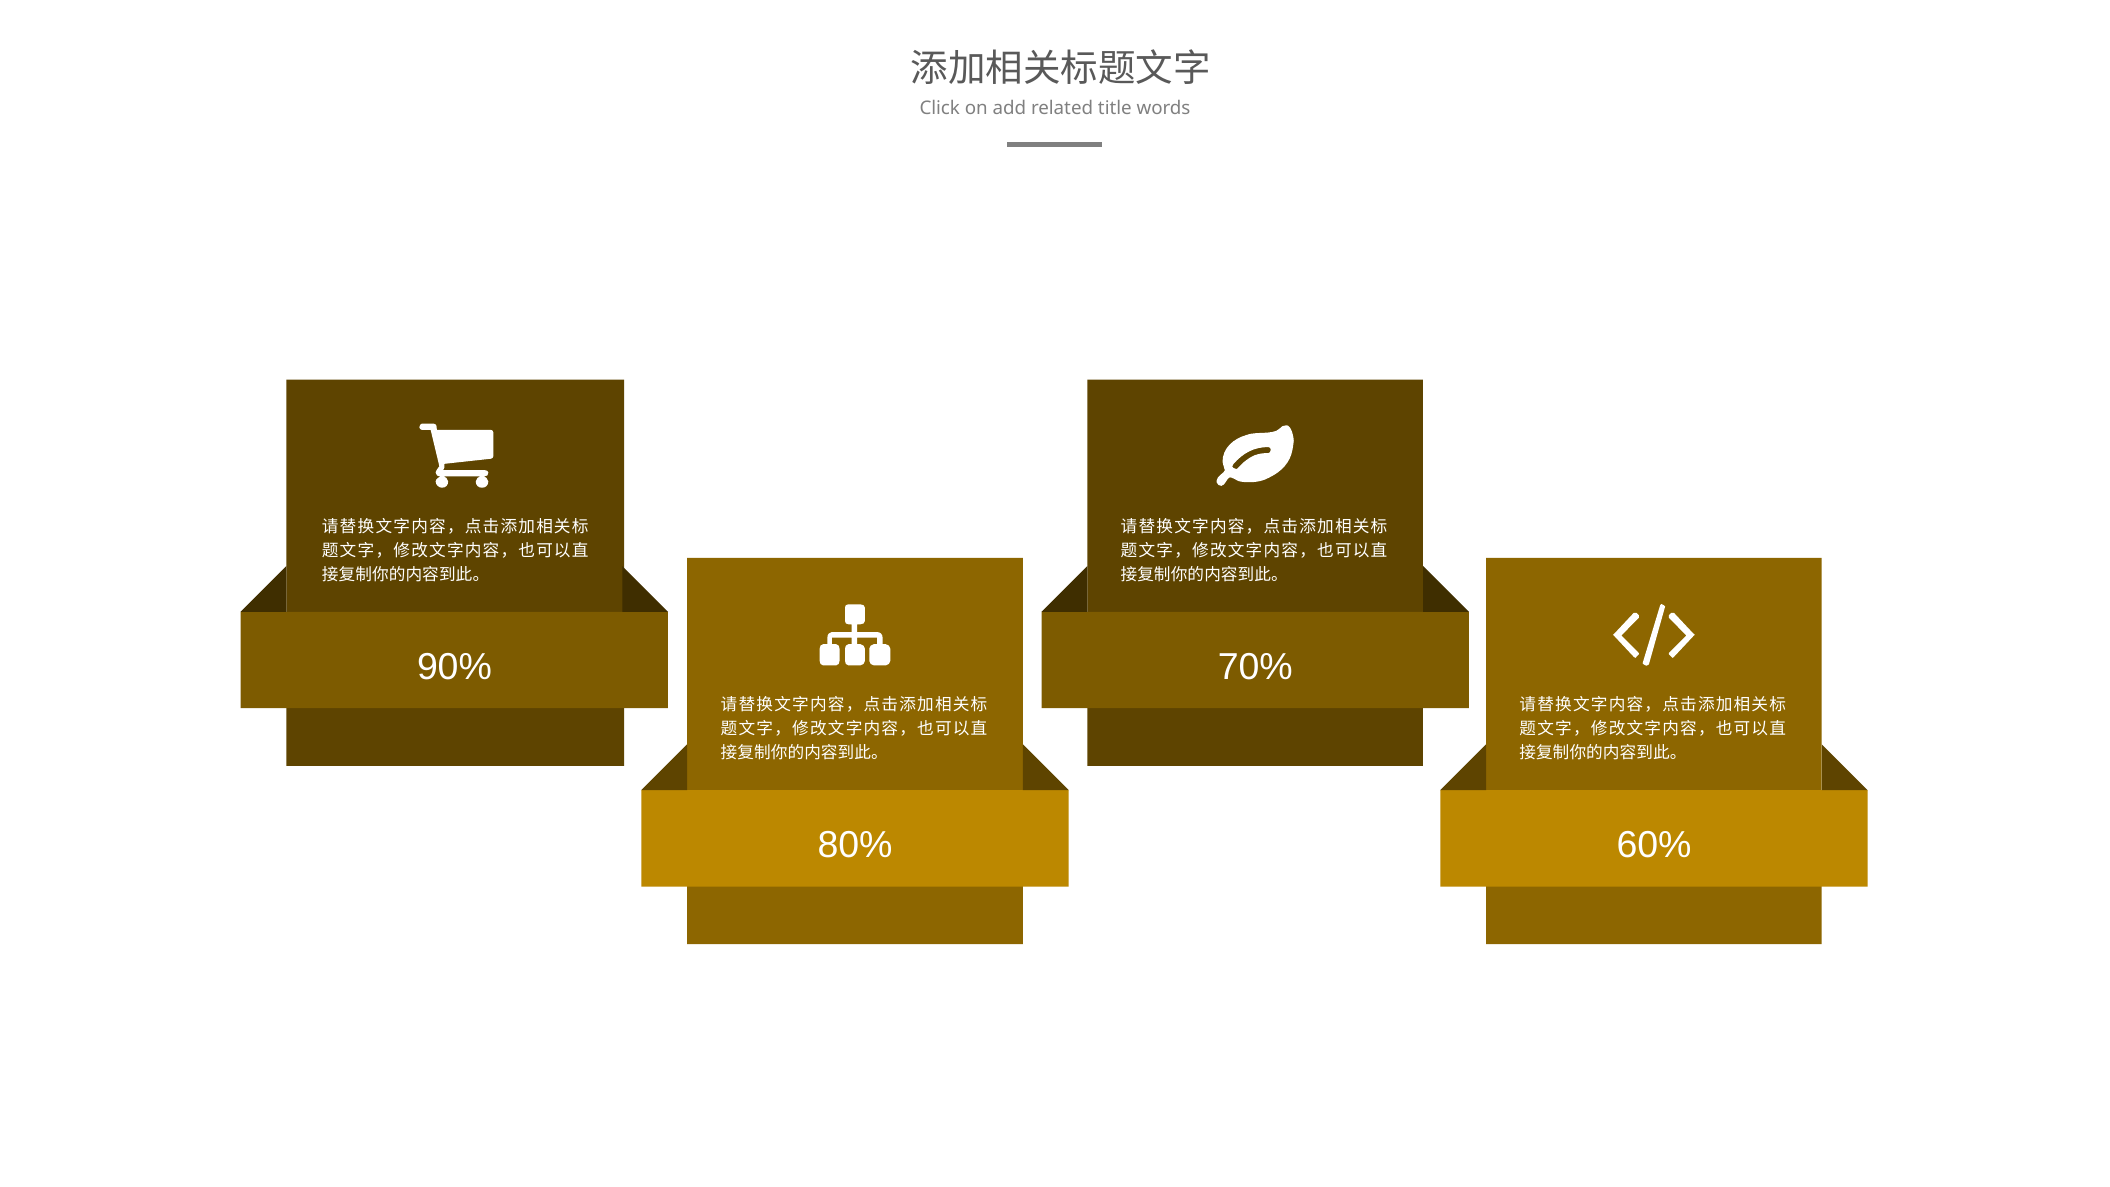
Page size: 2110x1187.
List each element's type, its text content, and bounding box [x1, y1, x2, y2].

text_box [1612, 612, 1639, 658]
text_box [1440, 744, 1868, 887]
text_box 添加相关标题文字 [877, 37, 1245, 95]
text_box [1041, 566, 1469, 709]
text_box [1485, 887, 1823, 945]
text_box [285, 709, 625, 767]
text_box [686, 557, 1024, 744]
text_box 请替换文字内容，点击添加相关标题文字，修改文字内容，也可以直接复制你的内容到此。 [1120, 511, 1388, 566]
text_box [240, 566, 669, 709]
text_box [641, 744, 1069, 887]
text_box [1642, 604, 1666, 666]
text_box [1485, 557, 1823, 744]
text_box 请替换文字内容，点击添加相关标题文字，修改文字内容，也可以直接复制你的内容到此。 [321, 511, 589, 566]
text_box [819, 604, 891, 666]
text_box Click on add related title words [877, 89, 1232, 124]
text_box [1086, 379, 1424, 566]
text_box [1216, 425, 1294, 486]
text_box 请替换文字内容，点击添加相关标题文字，修改文字内容，也可以直接复制你的内容到此。 [720, 690, 988, 744]
text_box [686, 887, 1024, 945]
text_box [285, 379, 625, 566]
text_box 请替换文字内容，点击添加相关标题文字，修改文字内容，也可以直接复制你的内容到此。 [1519, 690, 1787, 744]
text_box [1086, 709, 1424, 767]
text_box [1668, 612, 1695, 658]
text_box [419, 423, 494, 488]
